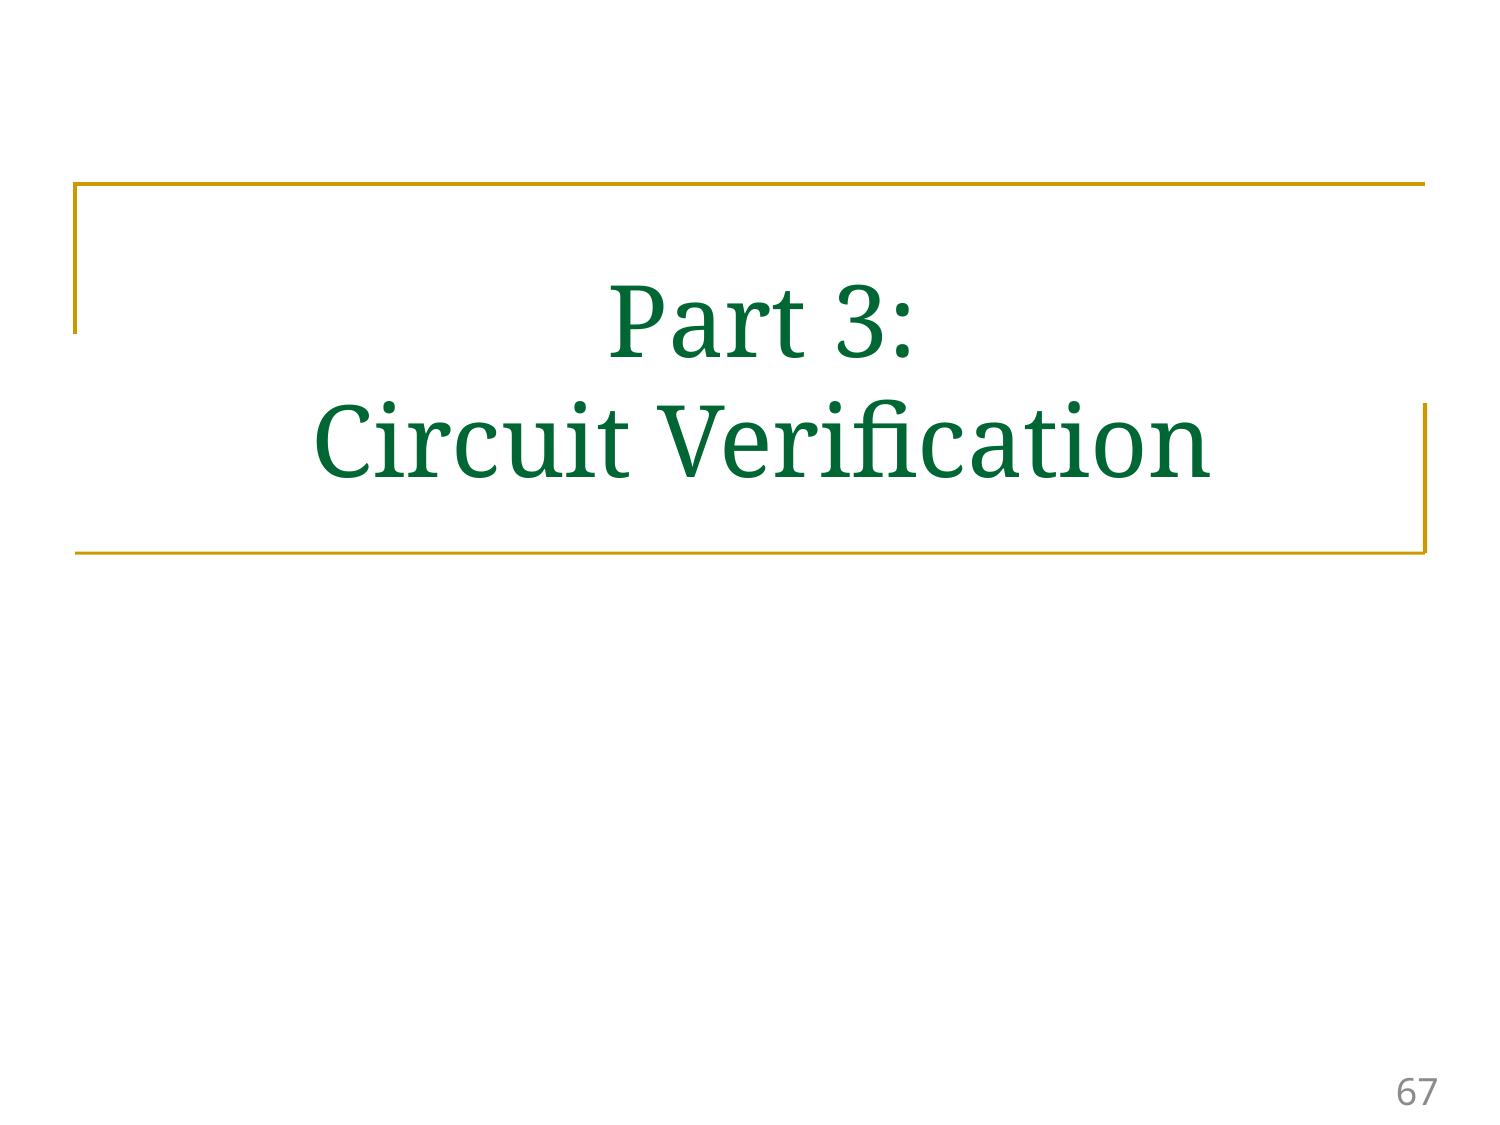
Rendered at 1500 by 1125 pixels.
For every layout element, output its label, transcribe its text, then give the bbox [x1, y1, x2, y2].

title Part 3: Circuit Verification [112, 249, 1413, 538]
slide_number 67 [1116, 1063, 1454, 1124]
